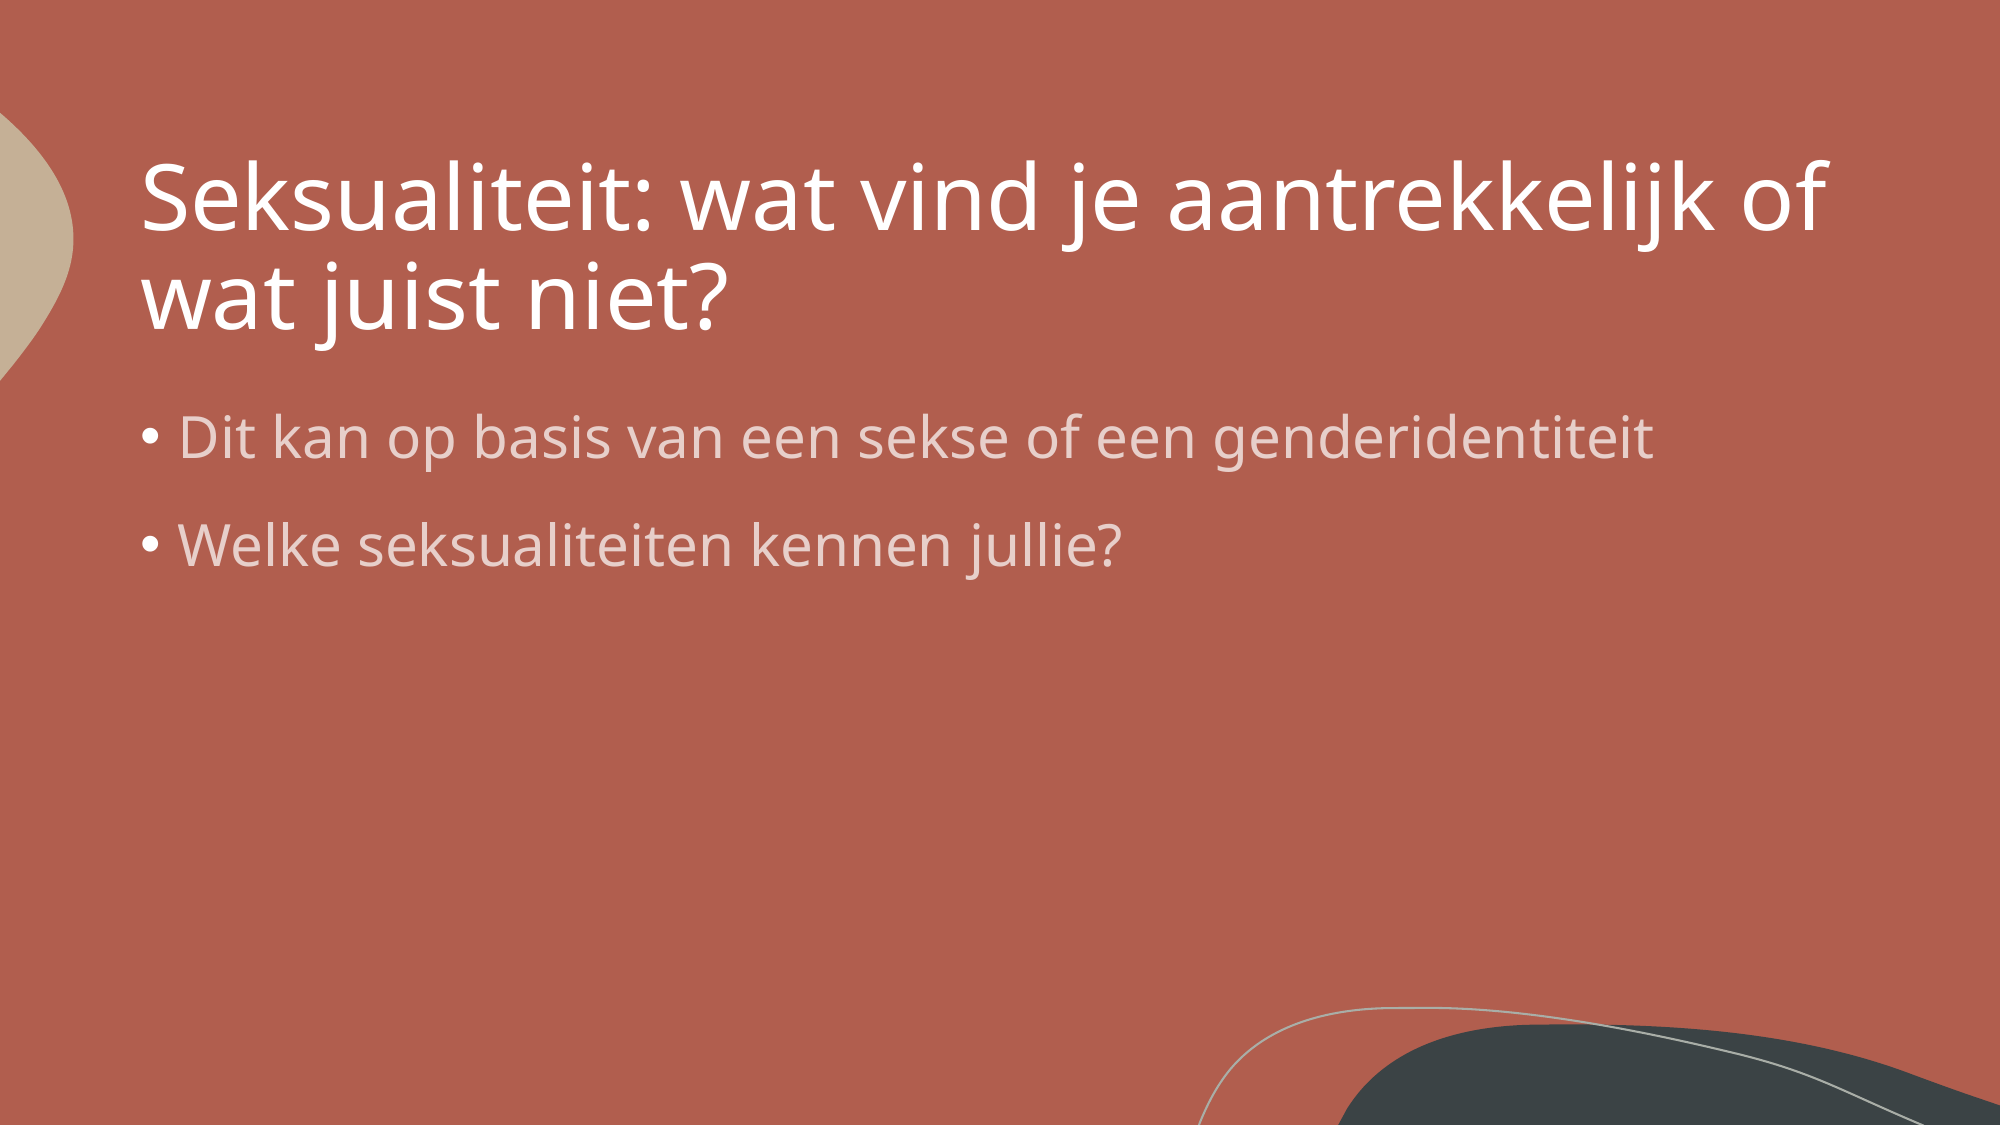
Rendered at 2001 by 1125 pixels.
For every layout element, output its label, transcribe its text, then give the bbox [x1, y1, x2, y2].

list Dit kan op basis van een sekse of een genderidentiteit Welke seksualiteiten kennen jullie? [125, 375, 1875, 1002]
title Seksualiteit: wat vind je aantrekkelijk of wat juist niet? [125, 125, 1875, 375]
